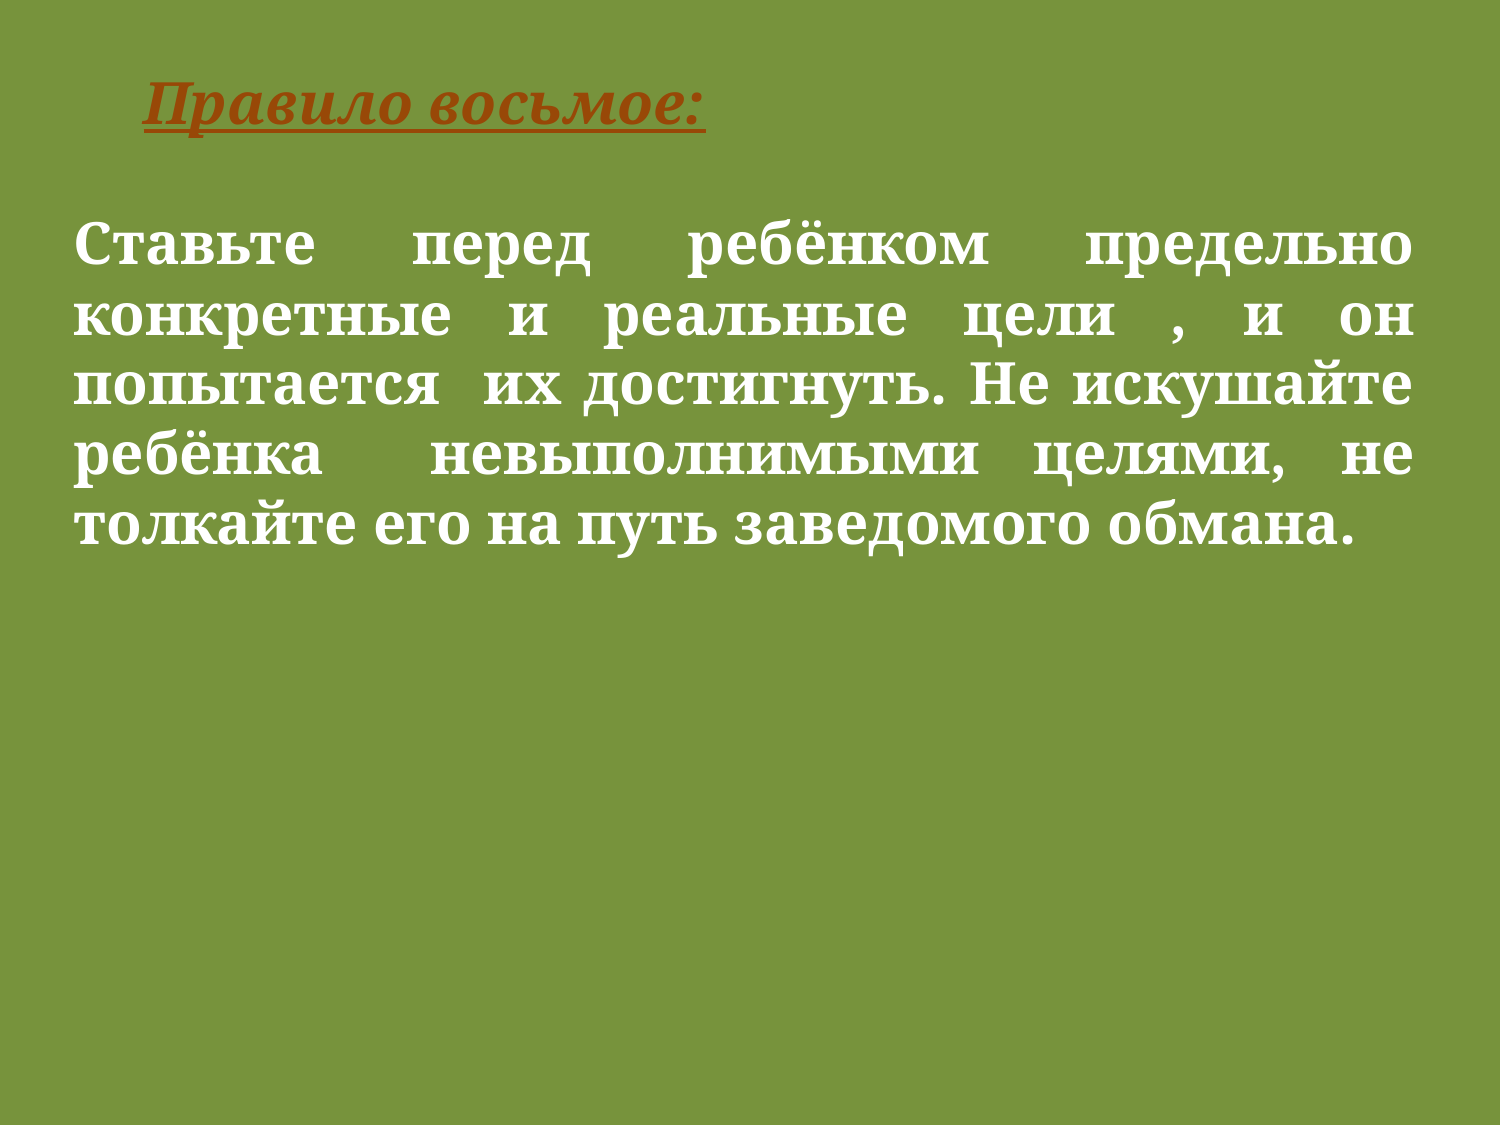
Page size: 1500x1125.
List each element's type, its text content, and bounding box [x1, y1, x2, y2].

text_box Ставьте перед ребёнком предельно конкретные и реальные цели , и он попытается их достигнуть. Не искушайте ребёнка невыполнимыми целями, не толкайте его на путь заведомого обмана. [58, 199, 1430, 564]
text_box Правило восьмое: [128, 58, 1161, 144]
